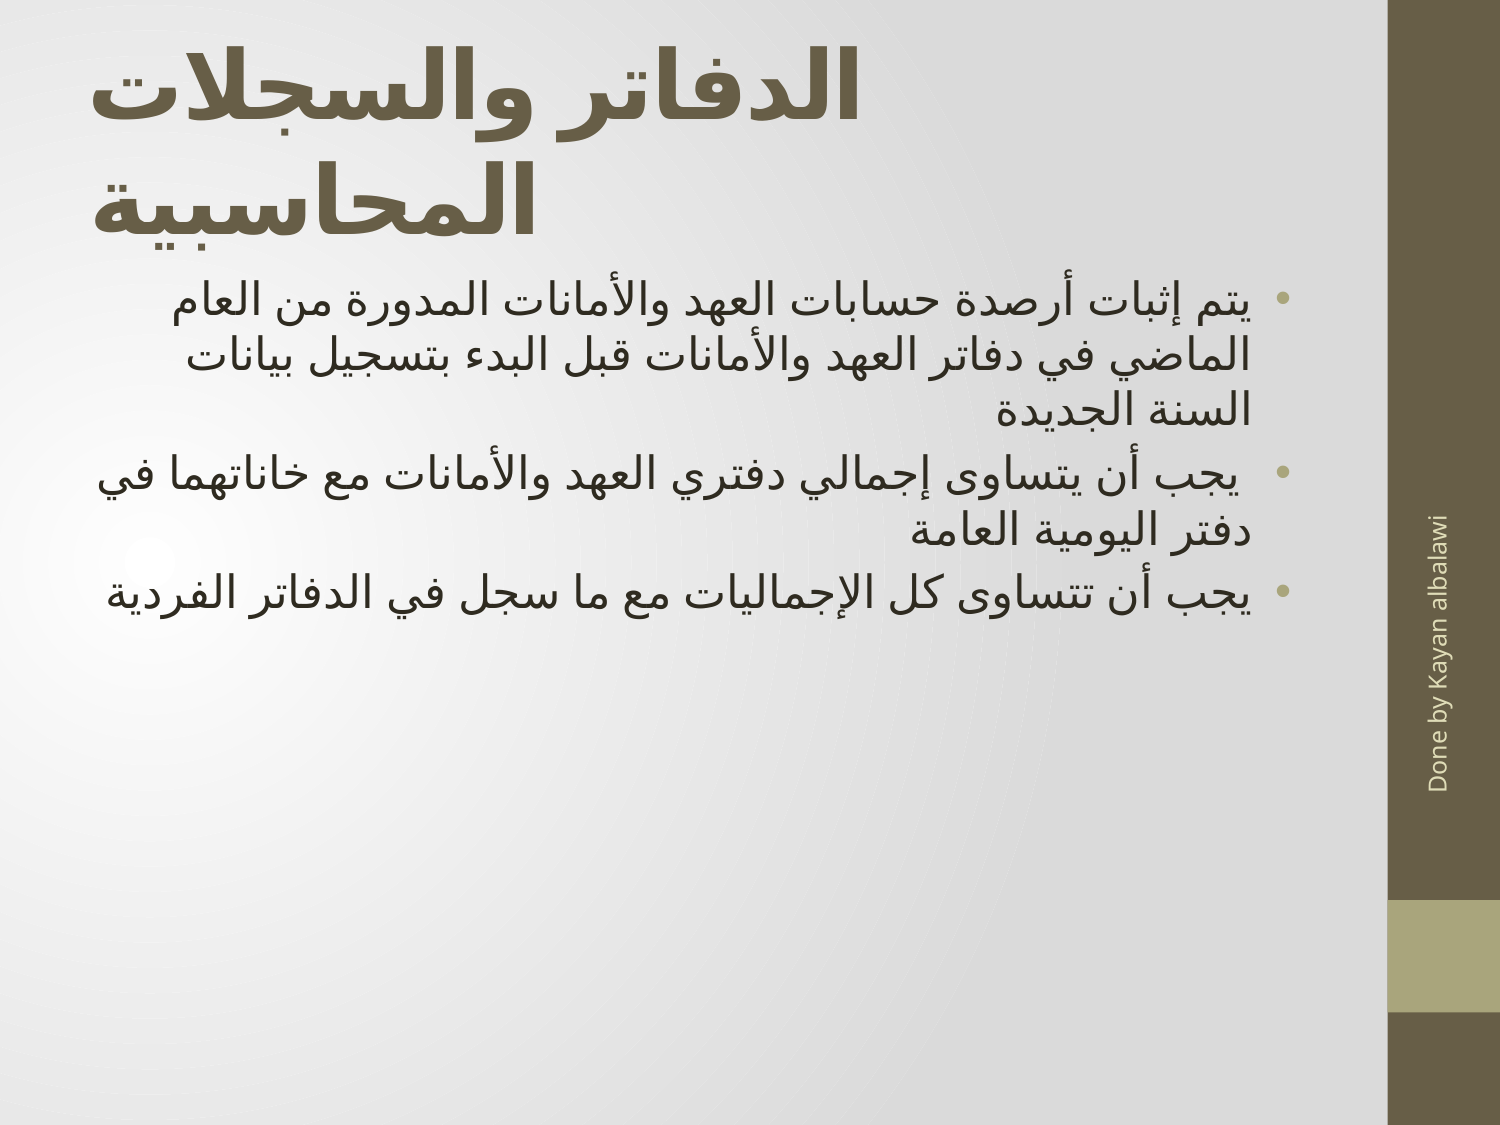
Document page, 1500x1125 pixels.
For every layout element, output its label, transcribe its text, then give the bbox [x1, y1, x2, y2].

title الدفاتر والسجلات المحاسبية [75, 45, 1325, 233]
footer Done by Kayan albalawi [1408, 500, 1469, 889]
list يتم إثبات أرصدة حسابات العهد والأمانات المدورة من العام الماضي في دفاتر العهد والأمانات قبل البدء بتسجيل بيانات السنة الجديدة يجب أن يتساوى إجمالي دفتري العهد والأمانات مع خاناتهما في دفتر اليومية العامة يجب أن تتساوى كل الإجماليات مع ما سجل في الدفاتر الفردية [75, 262, 1325, 1050]
